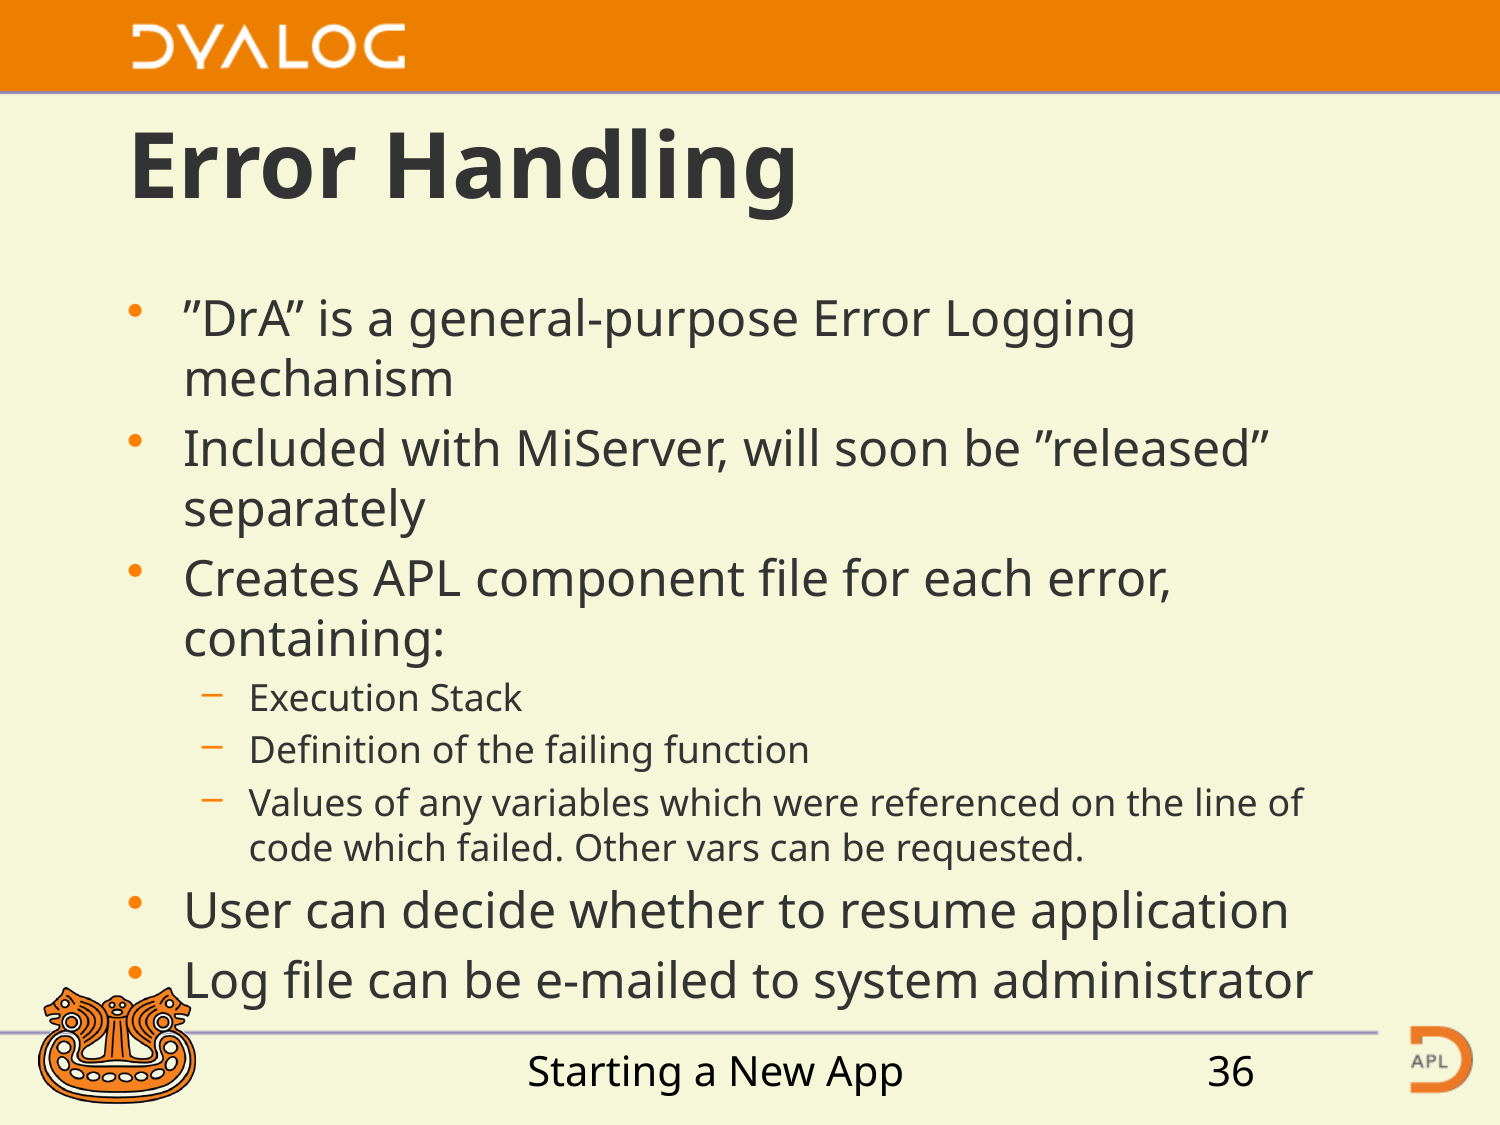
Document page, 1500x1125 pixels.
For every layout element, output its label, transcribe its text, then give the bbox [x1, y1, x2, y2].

footer Starting a New App [512, 1037, 988, 1113]
title Error Handling [112, 99, 1388, 278]
picture [0, 0, 1500, 1125]
slide_number [112, 1037, 425, 1113]
slide_number 36 [1074, 1037, 1388, 1113]
list ”DrA” is a general-purpose Error Logging mechanism Included with MiServer, will soon be ”released” separately Creates APL component file for each error, containing: Execution Stack Definition of the failing function Values of any variables which were referenced on the line of code which failed. Other vars can be requested. User can decide whether to resume application Log file can be e-mailed to system administrator [112, 278, 1388, 954]
